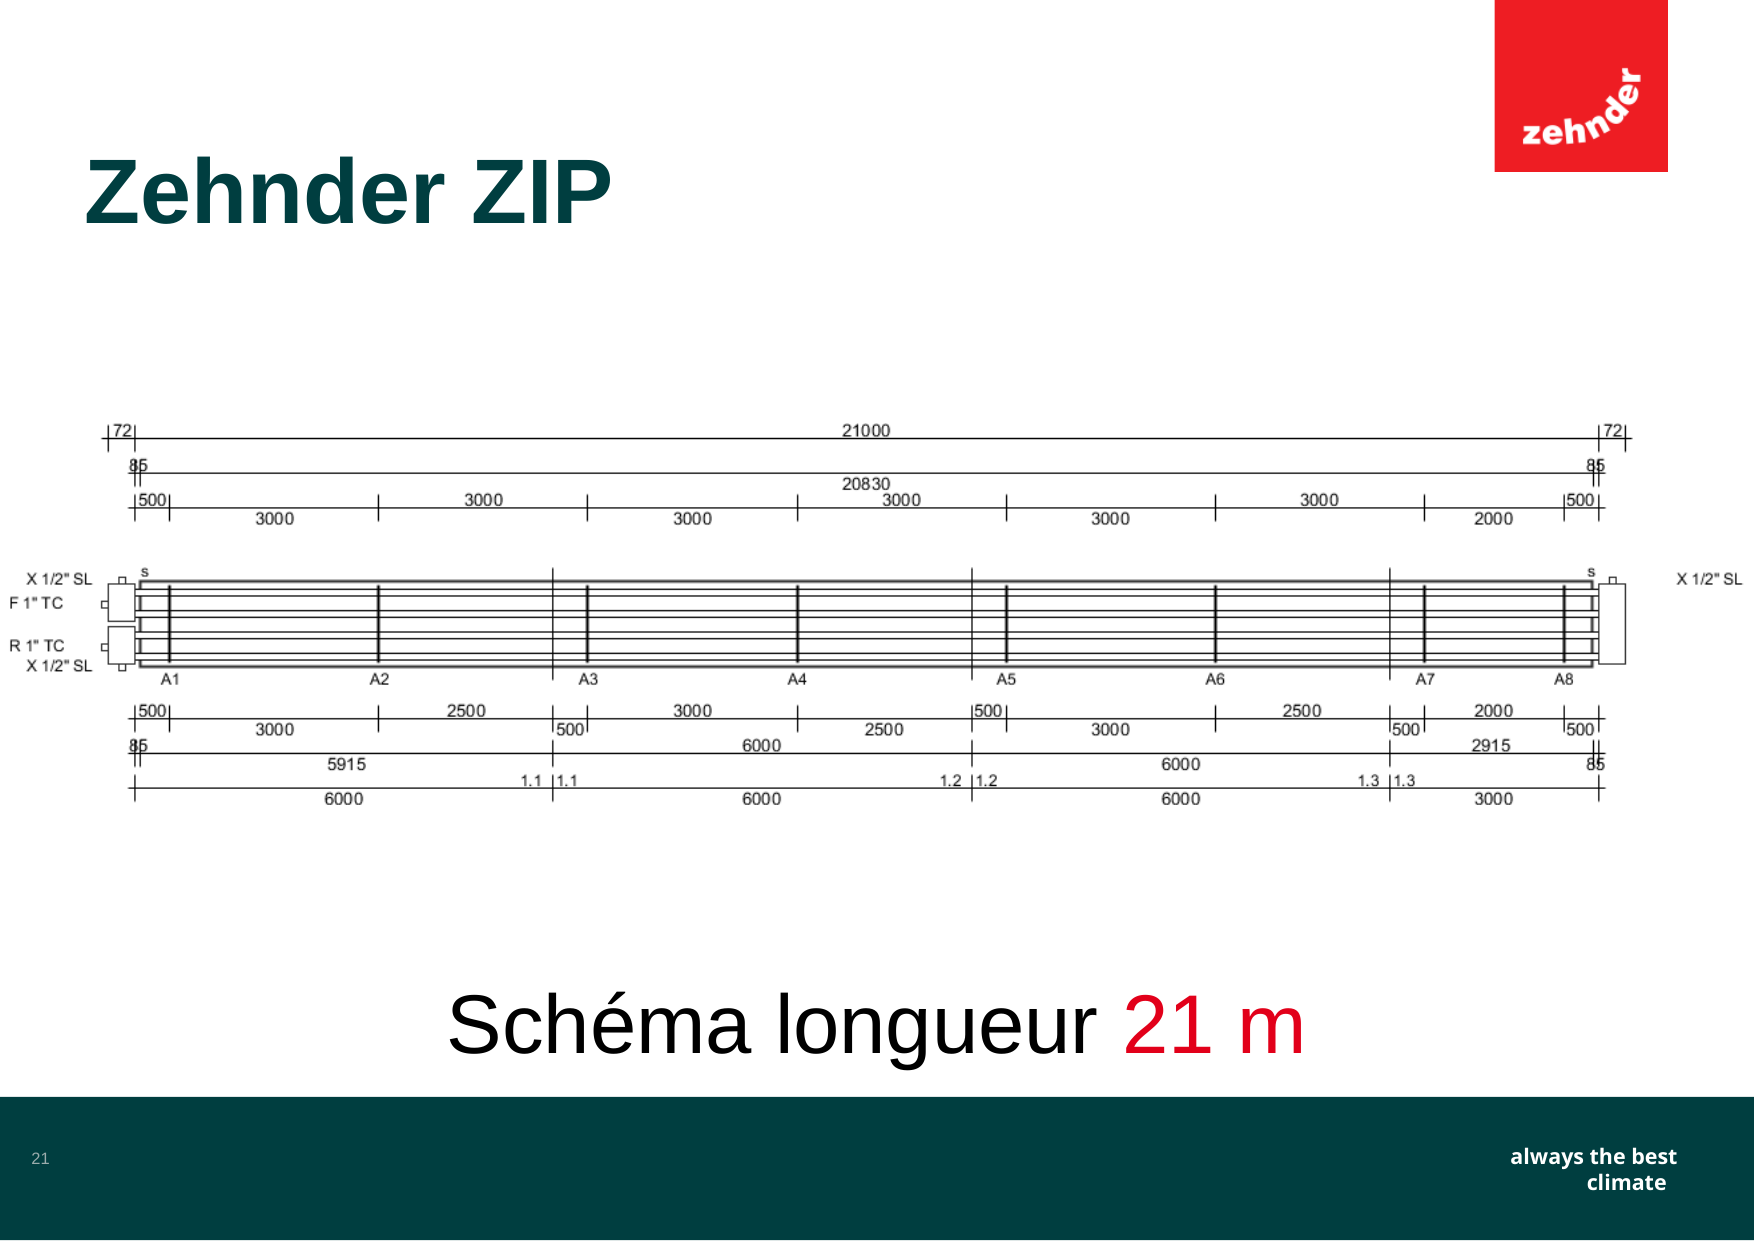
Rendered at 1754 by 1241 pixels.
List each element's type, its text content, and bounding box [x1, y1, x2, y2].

text_box Schéma longueur 21 m [431, 962, 1323, 1078]
picture [0, 418, 1754, 825]
title Zehnder ZIP [70, 136, 1583, 207]
